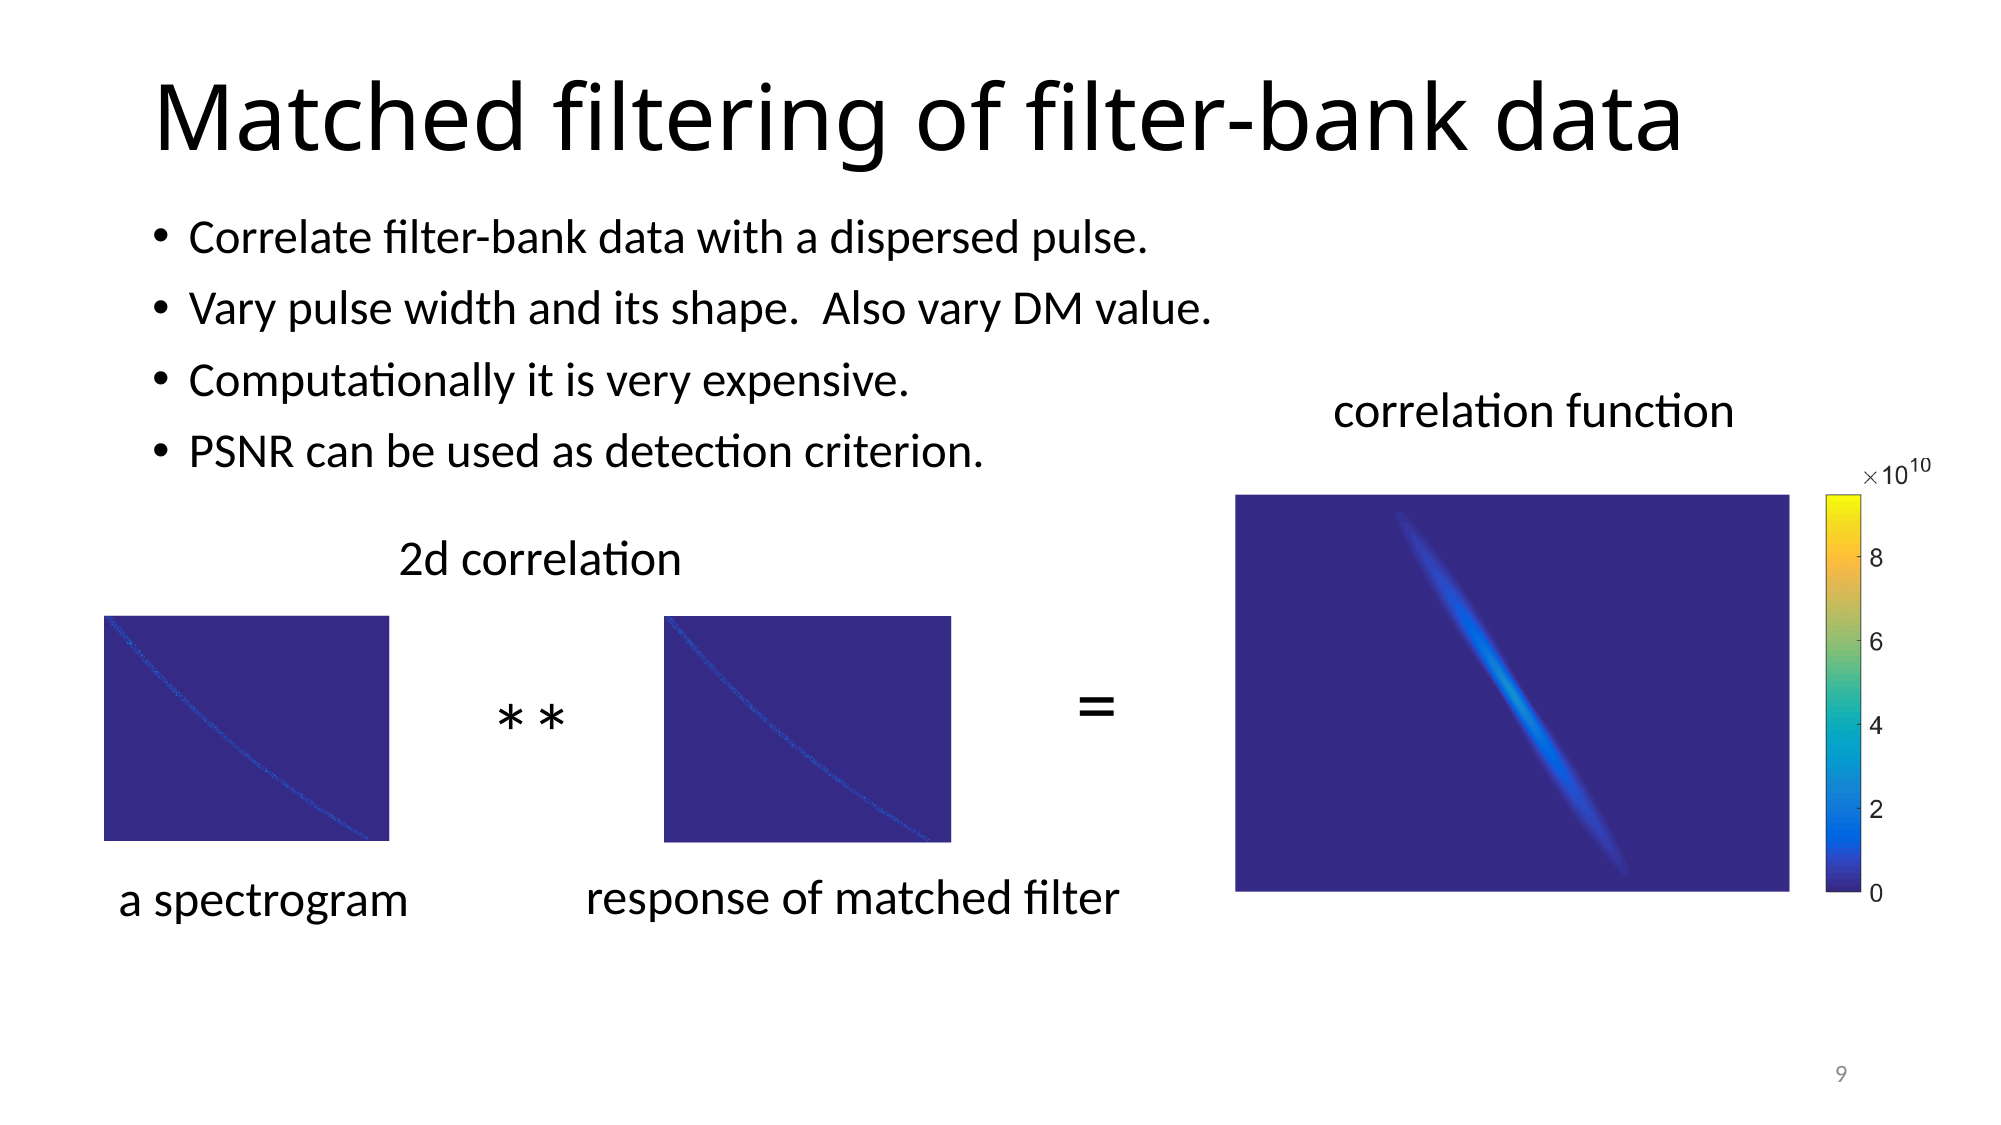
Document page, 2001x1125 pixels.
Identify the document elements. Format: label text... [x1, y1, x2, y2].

picture [56, 595, 424, 871]
text_box 2d correlation [383, 518, 698, 593]
picture [616, 595, 986, 873]
title Matched filtering of filter-bank data [137, 59, 1863, 182]
text_box response of matched filter [571, 856, 1136, 932]
slide_number 9 [1412, 1042, 1863, 1103]
text_box = [1061, 643, 1133, 758]
text_box a spectrogram [103, 859, 425, 934]
list Correlate filter-bank data with a dispersed pulse. Vary pulse width and its shape. Also vary DM value. Computationally it is very expensive. PSNR can be used as detection criterion. [137, 204, 1282, 492]
text_box ** [475, 672, 589, 788]
picture [1142, 458, 1960, 945]
text_box correlation function [1318, 370, 1751, 446]
